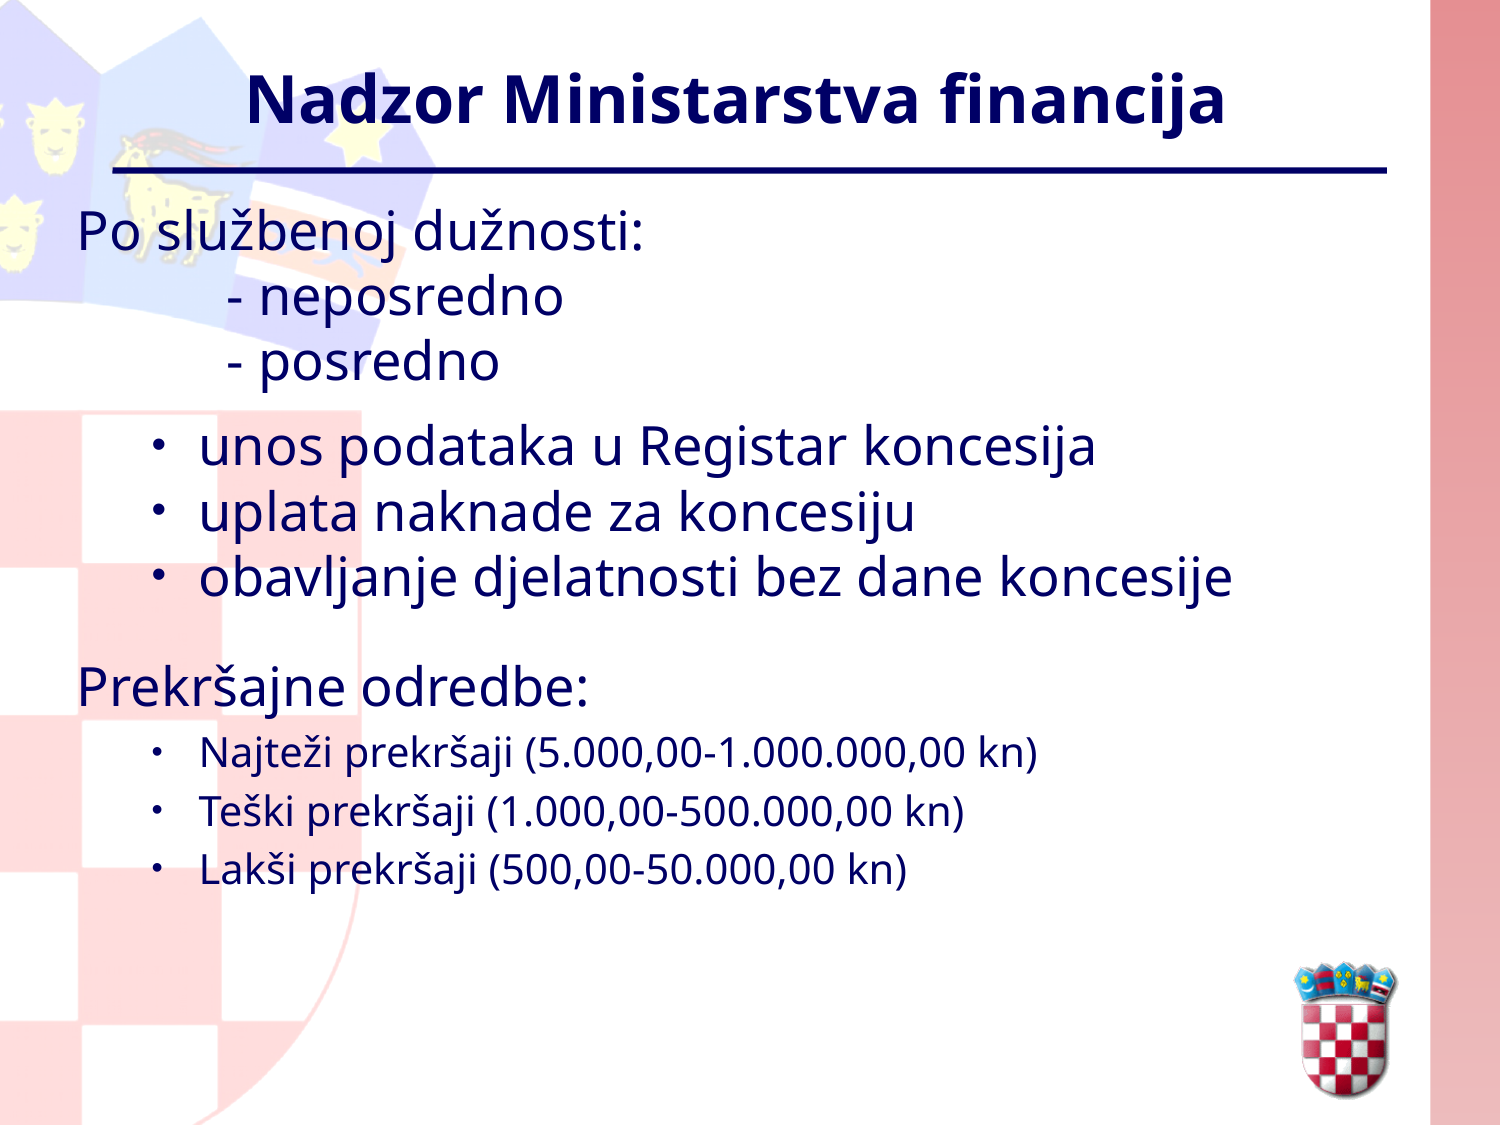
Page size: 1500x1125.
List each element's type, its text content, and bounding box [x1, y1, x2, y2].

list Po službenoj dužnosti: - neposredno - posredno unos podataka u Registar koncesija uplata naknade za koncesiju obavljanje djelatnosti bez dane koncesije Prekršajne odredbe: Najteži prekršaji (5.000,00-1.000.000,00 kn) Teški prekršaji (1.000,00-500.000,00 kn) Lakši prekršaji (500,00-50.000,00 kn) [76, 196, 1388, 1000]
picture [1293, 961, 1399, 1100]
title Nadzor Ministarstva financija [218, 42, 1287, 196]
